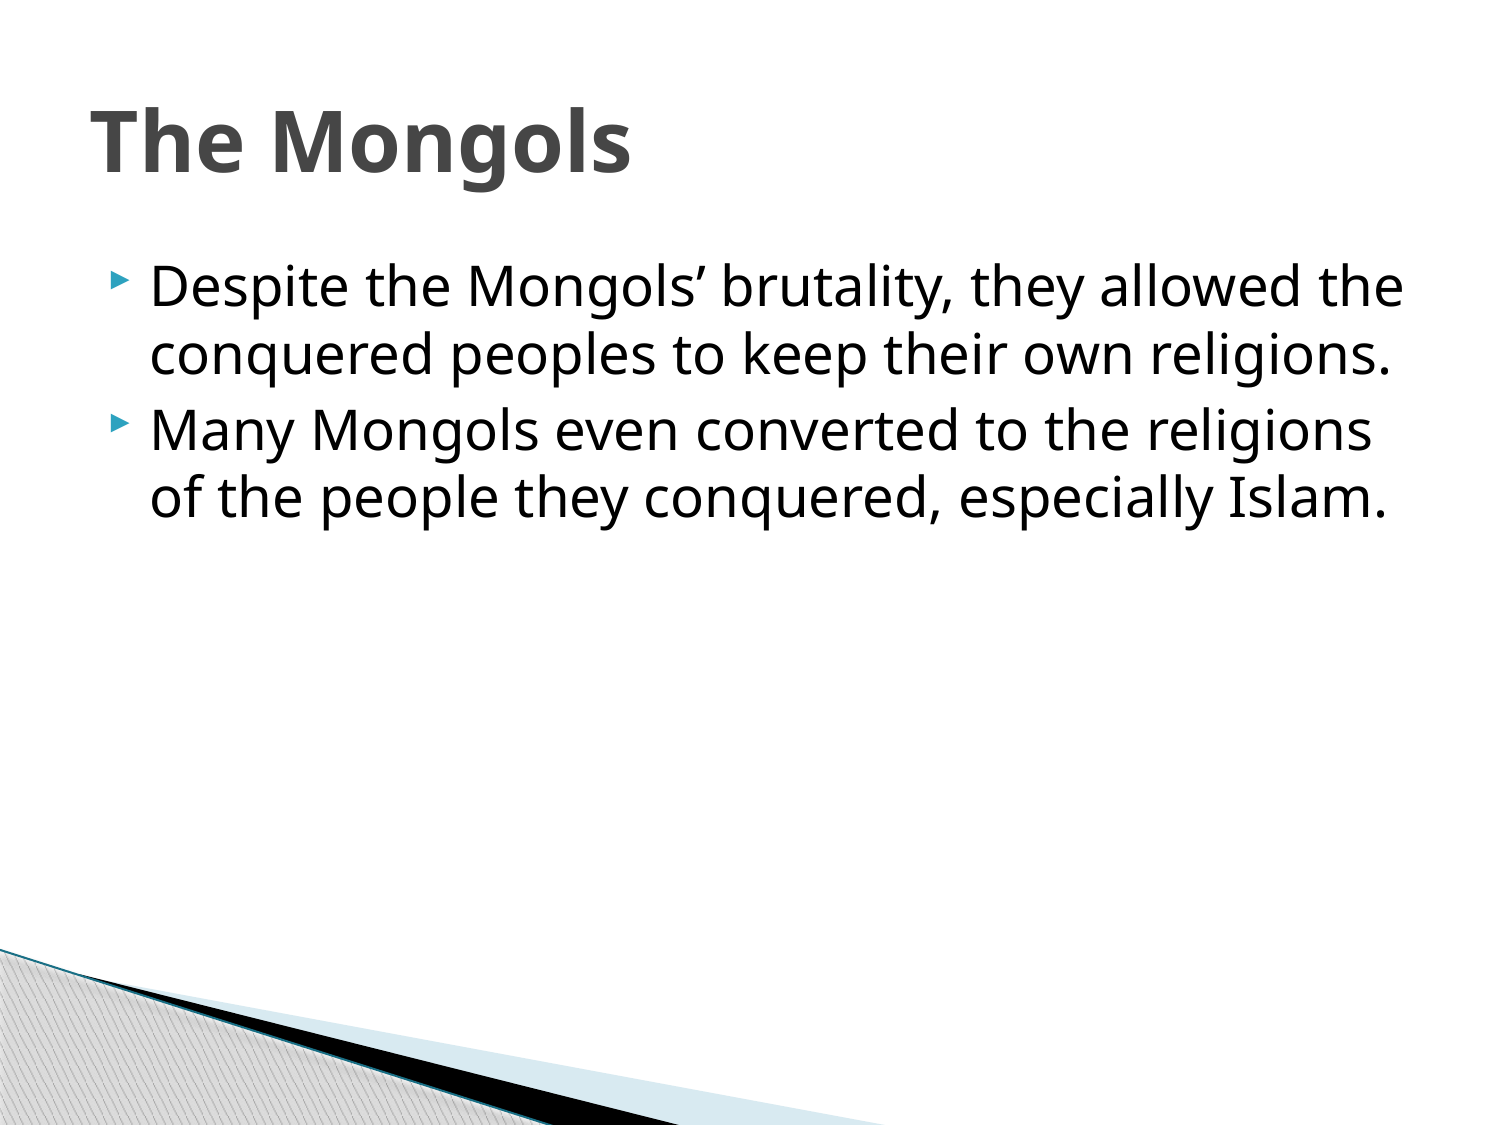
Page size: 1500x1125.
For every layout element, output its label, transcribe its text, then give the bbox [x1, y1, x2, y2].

list Despite the Mongols’ brutality, they allowed the conquered peoples to keep their own religions. Many Mongols even converted to the religions of the people they conquered, especially Islam. [75, 243, 1425, 986]
title The Mongols [75, 45, 1425, 233]
